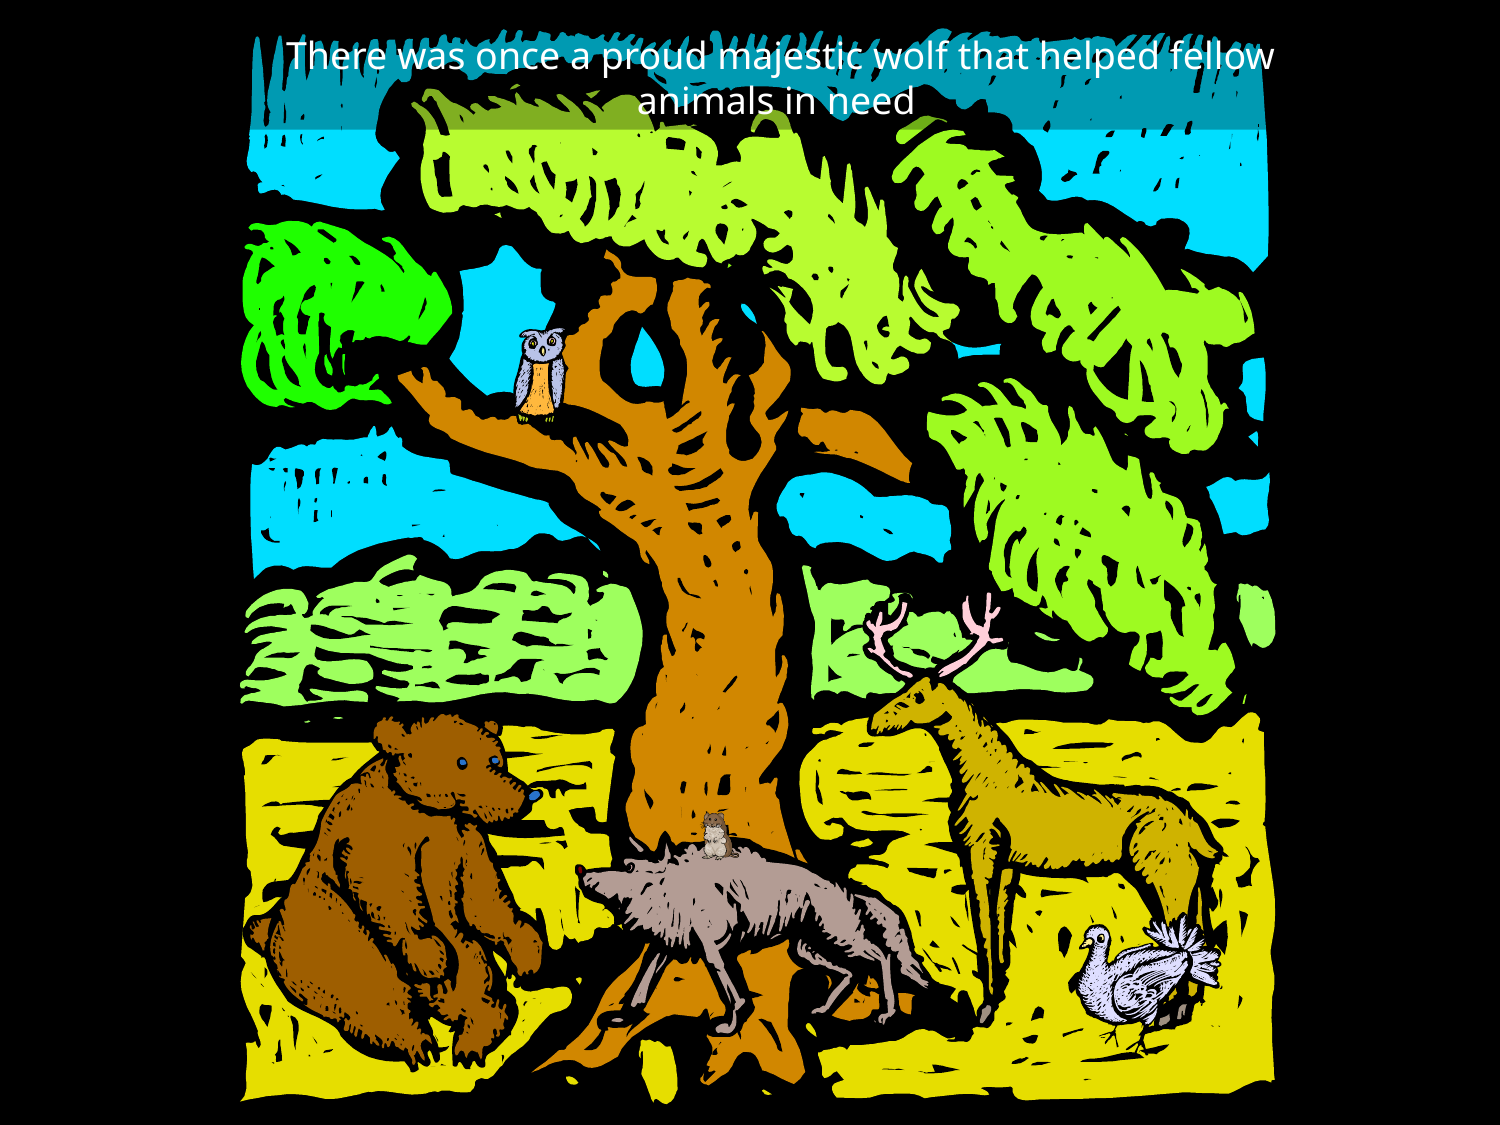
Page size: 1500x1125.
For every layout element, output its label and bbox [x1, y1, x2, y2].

picture [212, 0, 1326, 1125]
